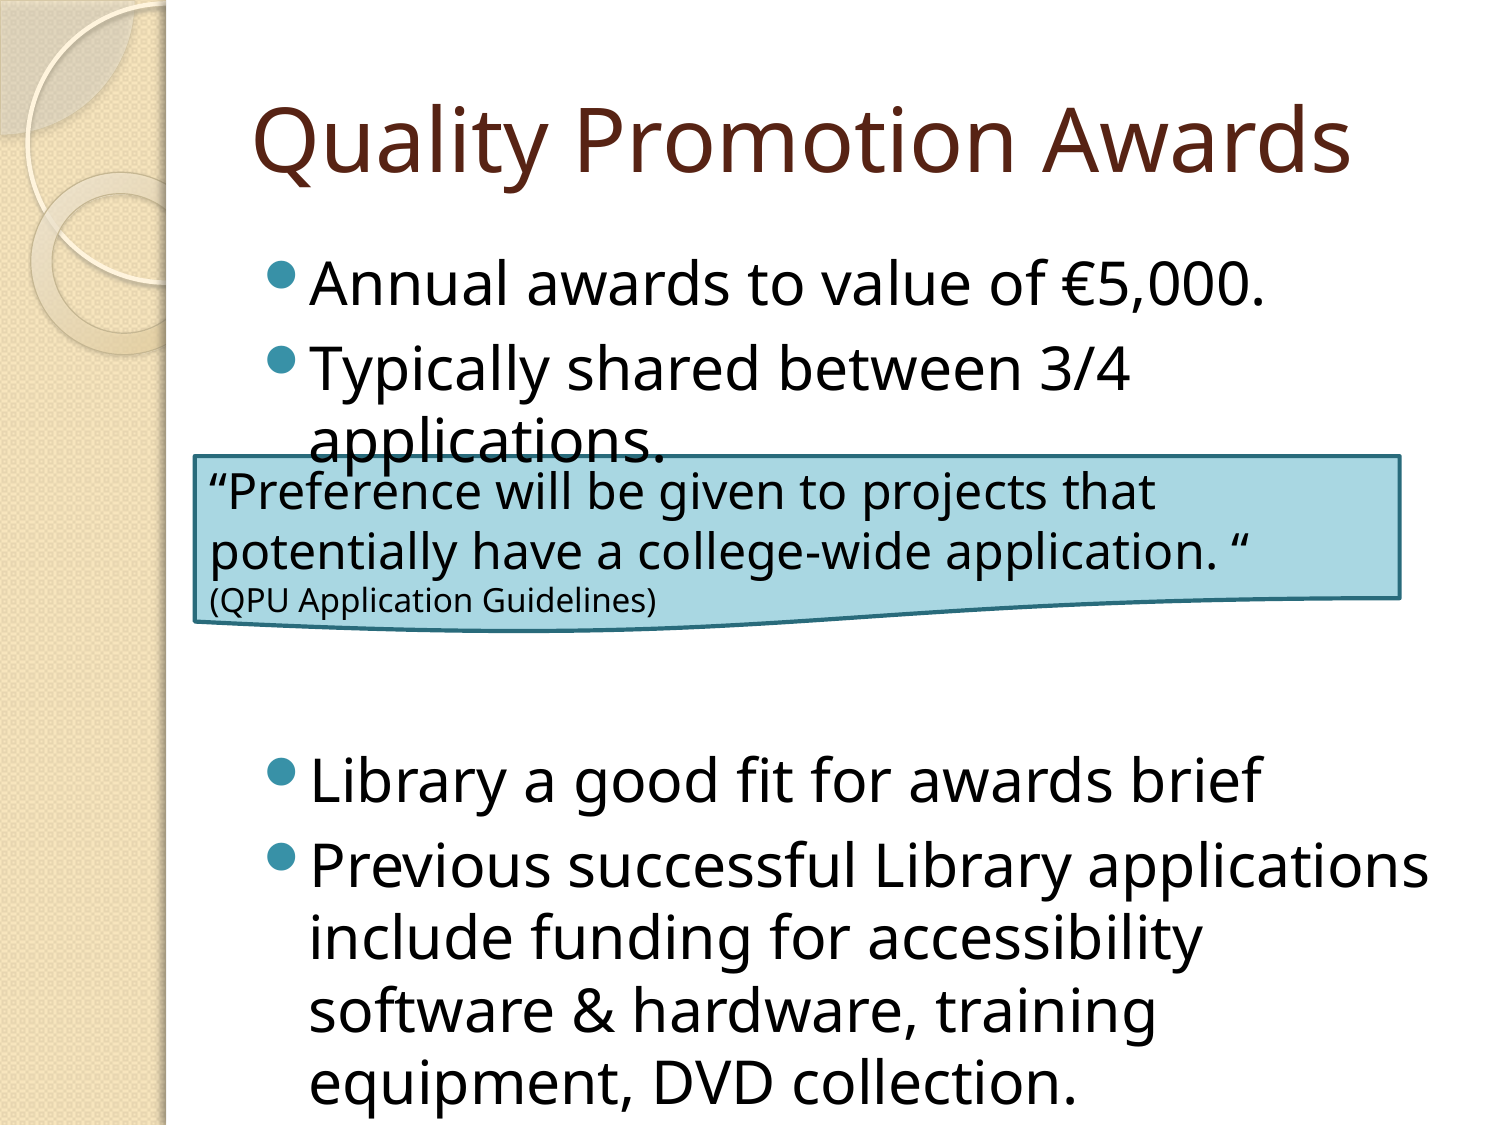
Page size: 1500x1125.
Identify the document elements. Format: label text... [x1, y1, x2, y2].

title Quality Promotion Awards [235, 42, 1466, 231]
text_box “Preference will be given to projects that potentially have a college-wide application. “ (QPU Application Guidelines) [192, 454, 235, 626]
list Annual awards to value of €5,000. Typically shared between 3/4 applications. Library a good fit for awards brief Previous successful Library applications include funding for accessibility software & hardware, training equipment, DVD collection. [235, 237, 1466, 1125]
